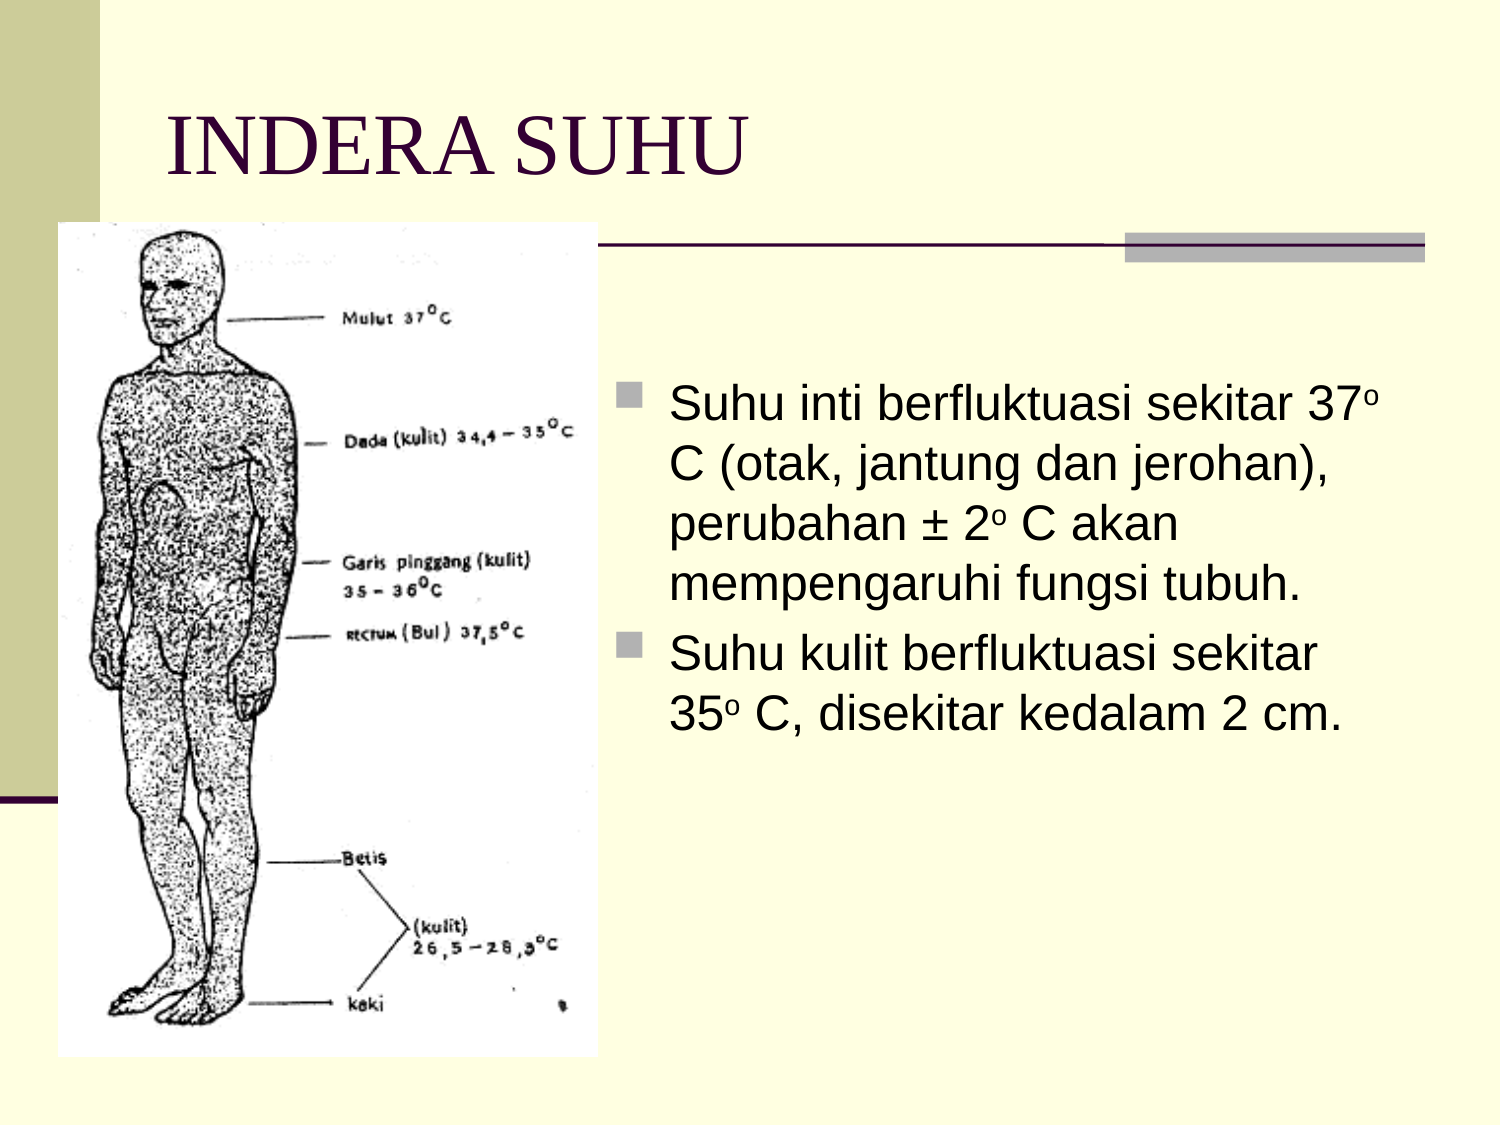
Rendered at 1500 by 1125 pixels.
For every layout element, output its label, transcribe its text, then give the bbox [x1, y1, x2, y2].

title INDERA SUHU [149, 45, 1426, 234]
picture [58, 222, 598, 1057]
list Suhu inti berfluktuasi sekitar 37o C (otak, jantung dan jerohan), perubahan ± 2o C akan mempengaruhi fungsi tubuh. Suhu kulit berfluktuasi sekitar 35o C, disekitar kedalam 2 cm. [603, 363, 1414, 809]
